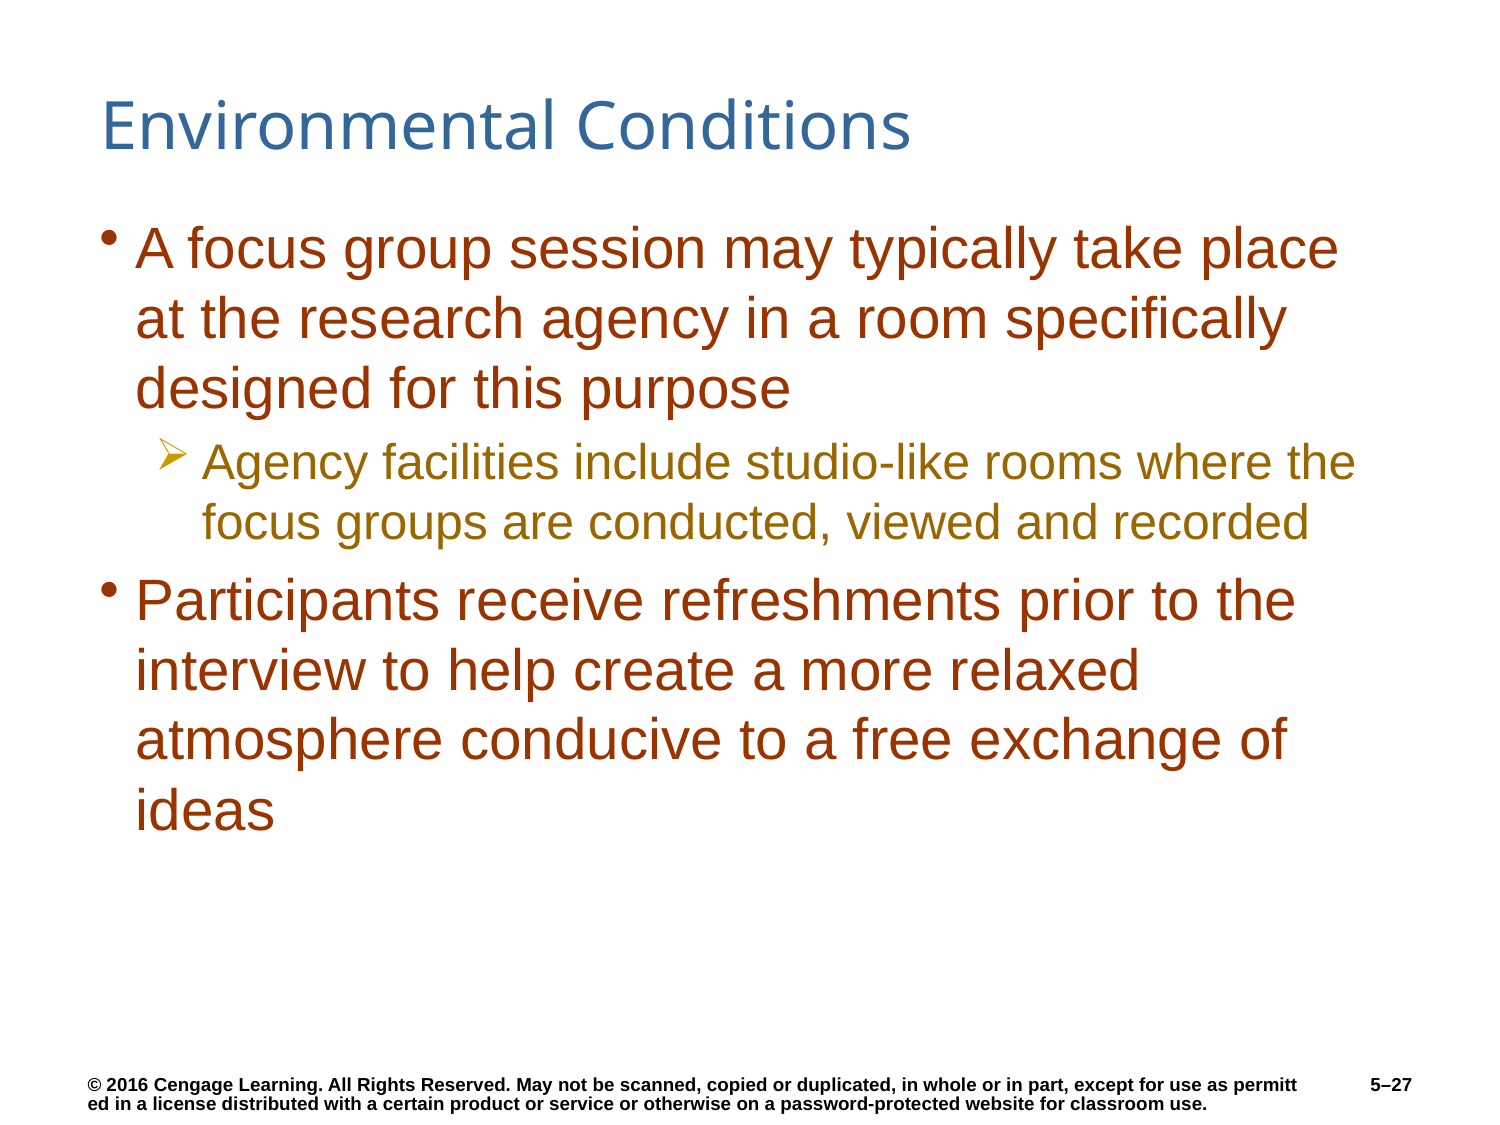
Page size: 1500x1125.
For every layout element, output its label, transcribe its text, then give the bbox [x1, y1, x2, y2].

footer © 2016 Cengage Learning. All Rights Reserved. May not be scanned, copied or duplicated, in whole or in part, except for use as permitted in a license distributed with a certain product or service or otherwise on a password-protected website for classroom use. [87, 1057, 1050, 1103]
list A focus group session may typically take place at the research agency in a room specifically designed for this purpose Agency facilities include studio-like rooms where the focus groups are conducted, viewed and recorded Participants receive refreshments prior to the interview to help create a more relaxed atmosphere conducive to a free exchange of ideas [84, 202, 1414, 1013]
slide_number 5–27 [1050, 1042, 1413, 1103]
title Environmental Conditions [85, 75, 1411, 171]
